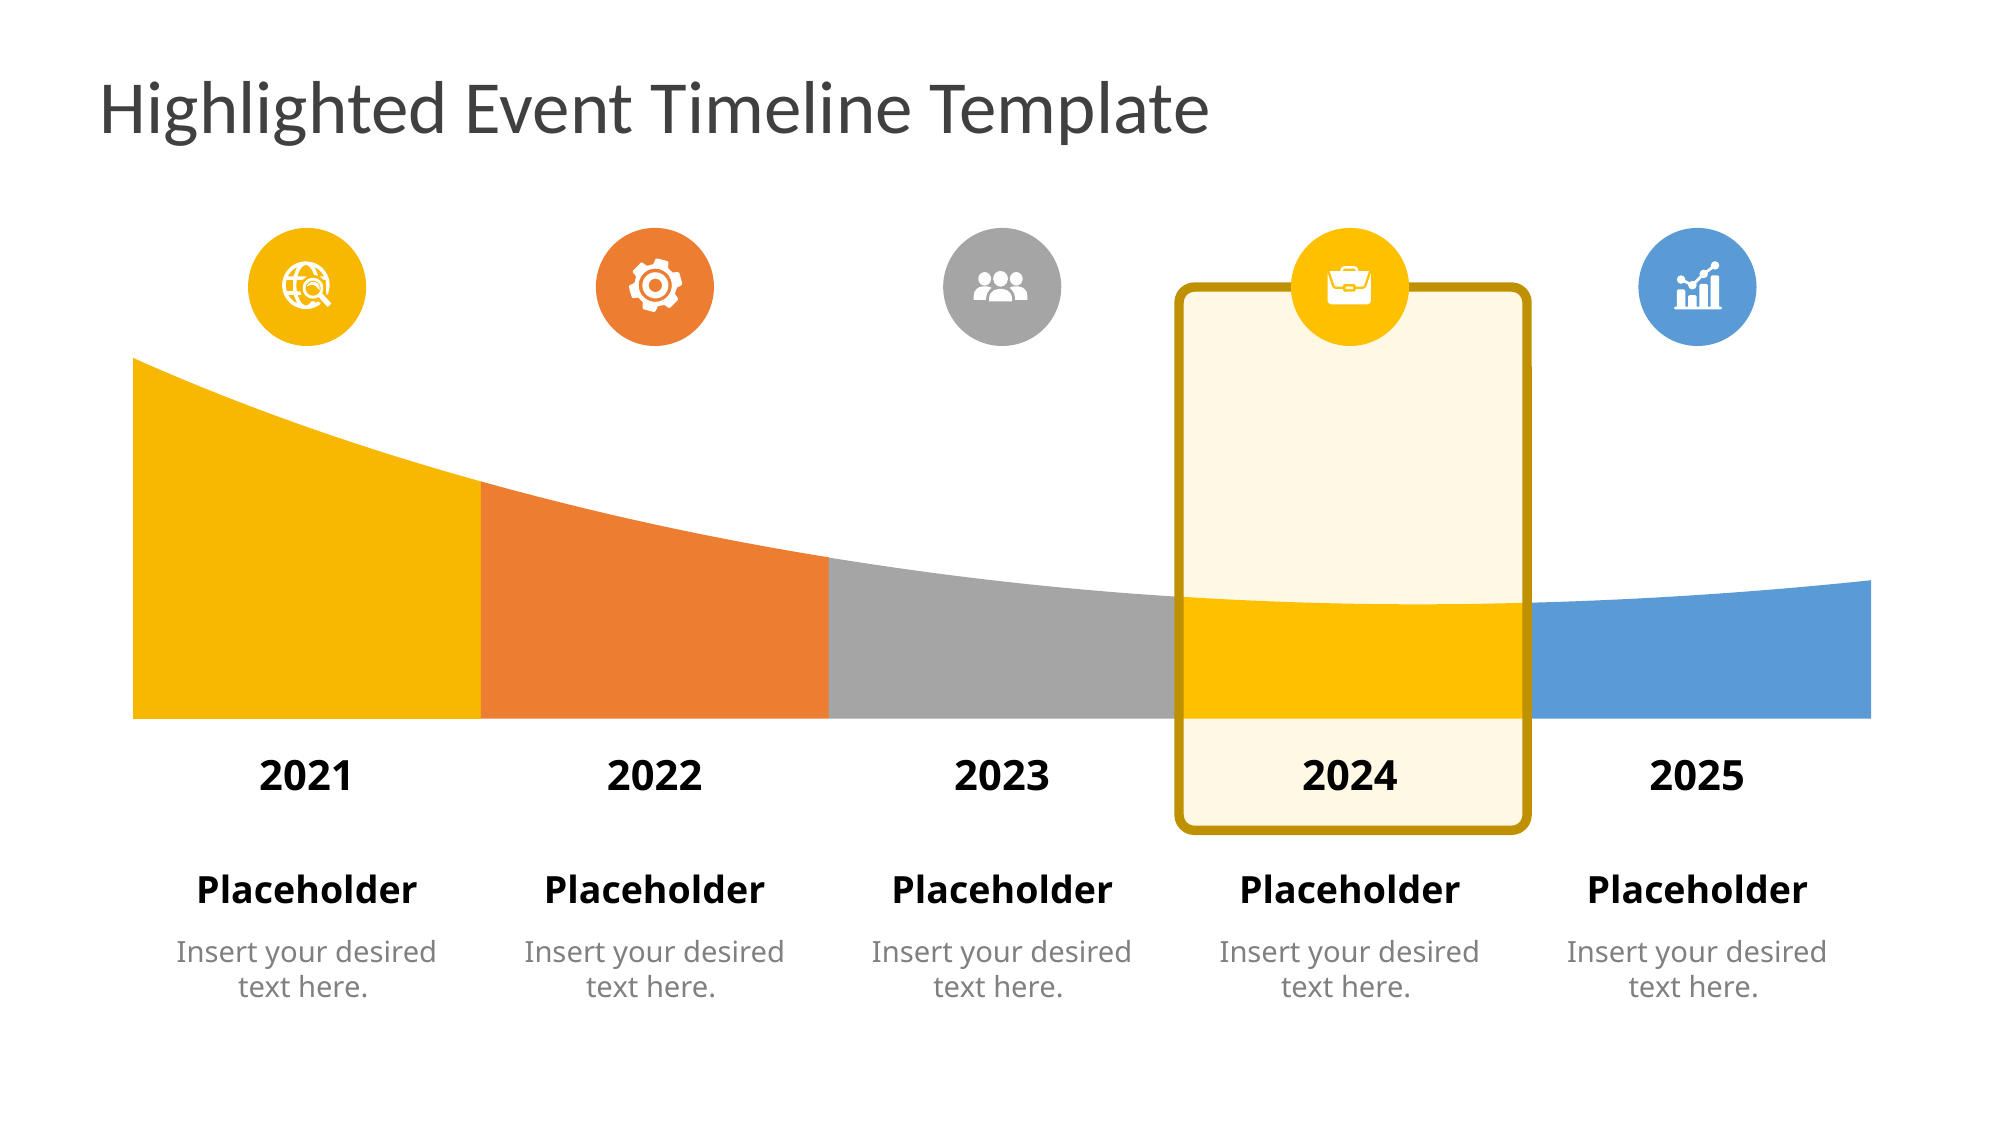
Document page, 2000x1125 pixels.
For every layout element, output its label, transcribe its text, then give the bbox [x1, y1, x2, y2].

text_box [1327, 265, 1372, 305]
text_box Placeholder [845, 858, 1160, 919]
text_box 2022 [592, 741, 718, 807]
text_box [133, 357, 480, 719]
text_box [1673, 260, 1723, 310]
text_box [1288, 225, 1412, 349]
text_box [480, 481, 828, 719]
text_box [1636, 225, 1759, 349]
text_box Placeholder [497, 858, 812, 919]
title Highlighted Event Timeline Template [99, 45, 1900, 162]
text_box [973, 270, 1028, 302]
text_box Insert your desired text here. [845, 926, 1160, 1011]
text_box 2021 [244, 741, 370, 807]
text_box Placeholder [1540, 858, 1855, 919]
text_box [1530, 580, 1872, 719]
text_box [628, 258, 683, 313]
text_box 2024 [1287, 741, 1413, 807]
text_box Insert your desired text here. [149, 926, 465, 1011]
text_box Insert your desired text here. [1540, 926, 1855, 1011]
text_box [281, 261, 332, 310]
text_box [1176, 284, 1530, 833]
text_box [593, 225, 717, 349]
text_box [828, 557, 1176, 719]
text_box 2025 [1634, 741, 1761, 807]
text_box [245, 225, 369, 349]
text_box Insert your desired text here. [497, 926, 812, 1011]
text_box Insert your desired text here. [1192, 926, 1508, 1011]
text_box Placeholder [1192, 858, 1508, 919]
text_box [941, 225, 1064, 349]
text_box 2023 [939, 741, 1066, 807]
text_box Placeholder [149, 858, 465, 919]
